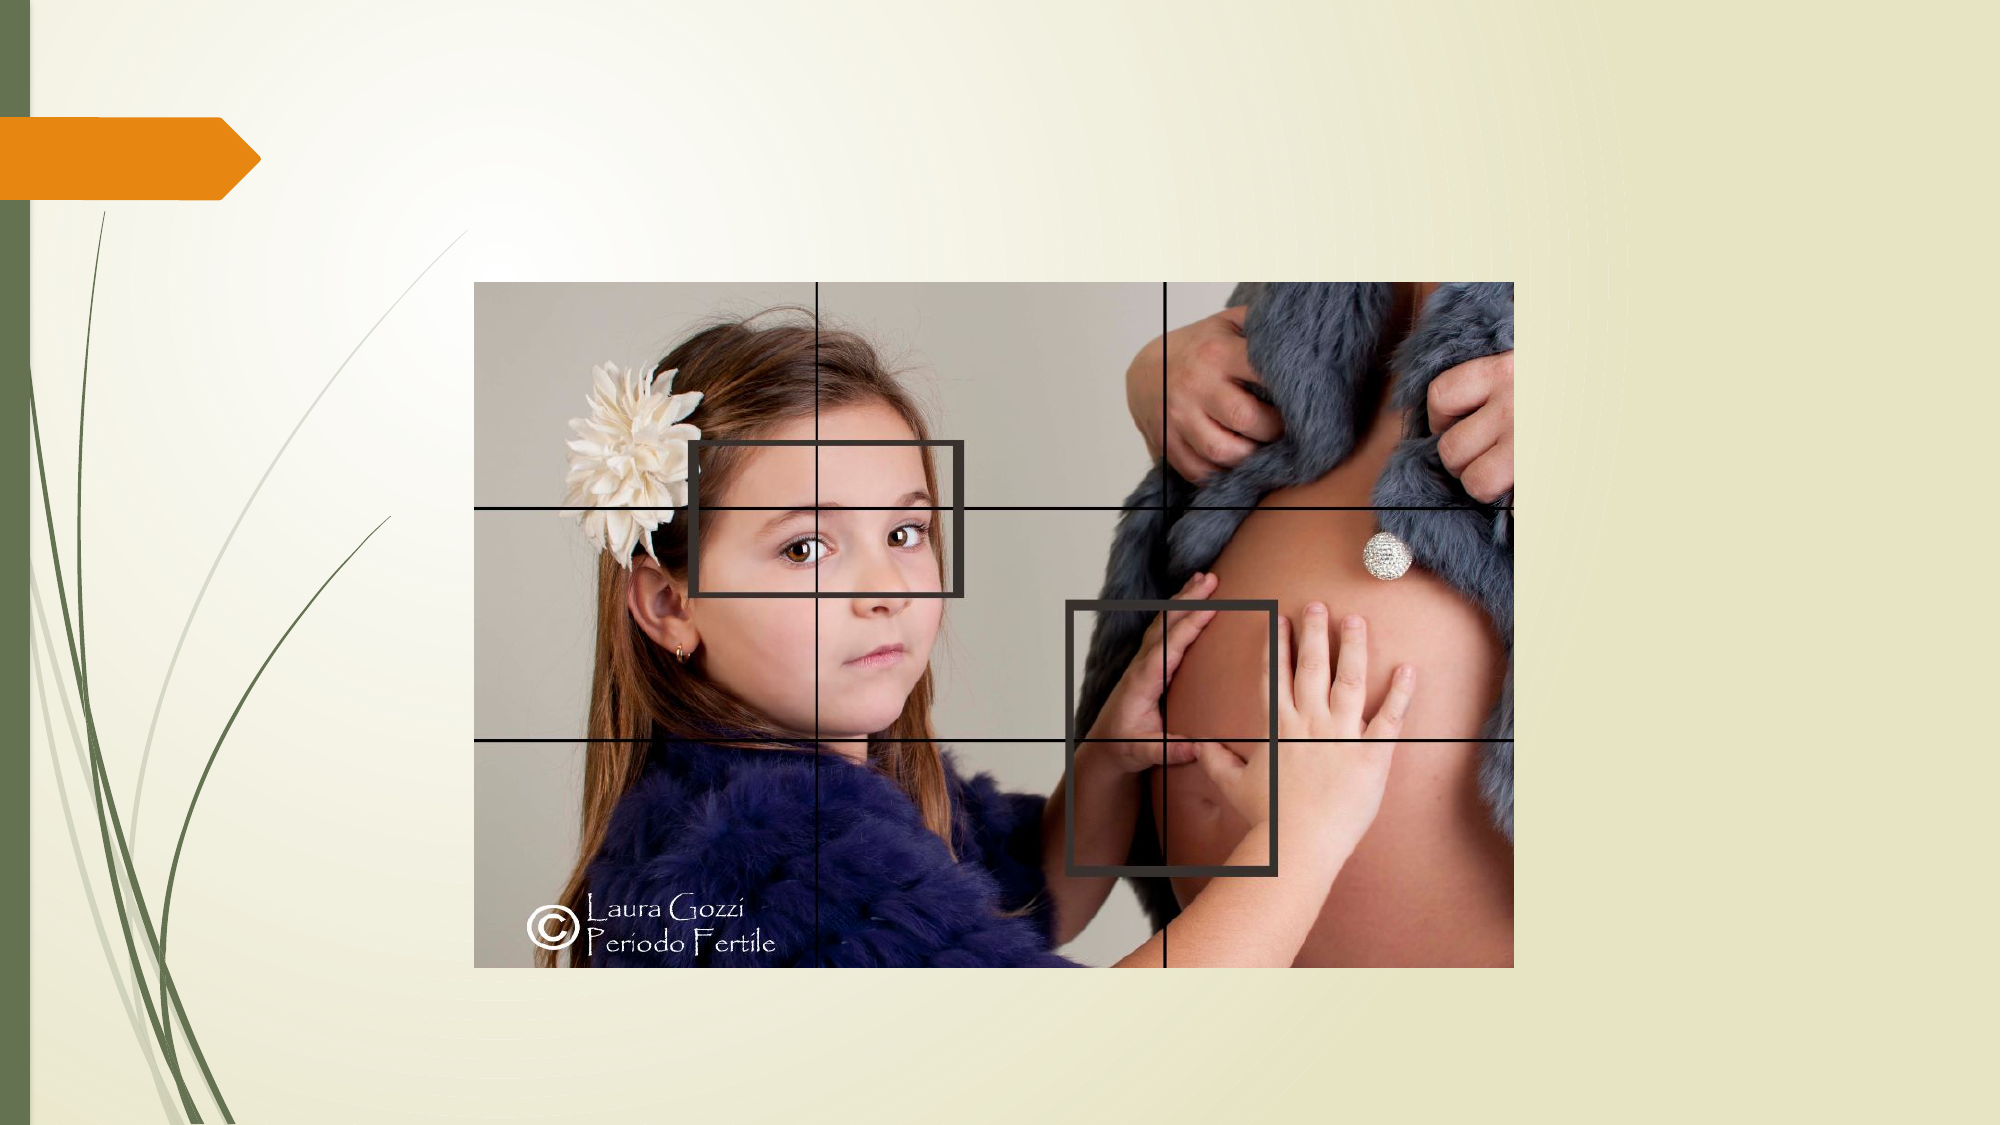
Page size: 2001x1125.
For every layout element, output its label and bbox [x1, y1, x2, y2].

list [473, 282, 1514, 968]
